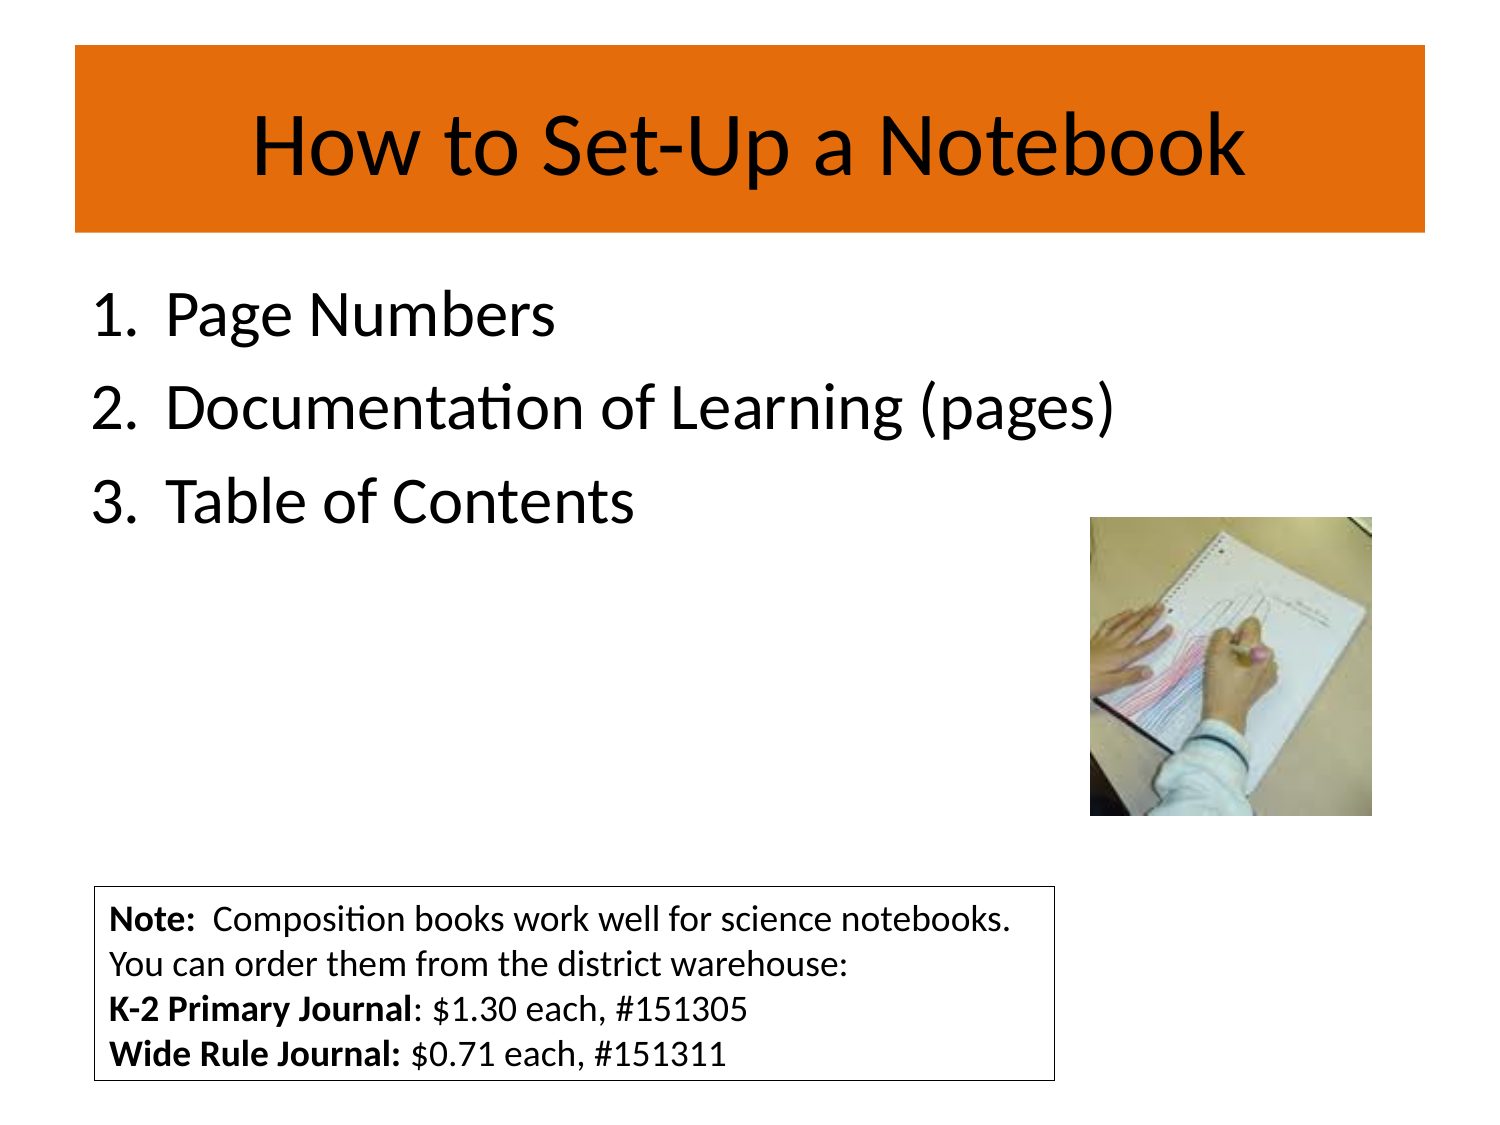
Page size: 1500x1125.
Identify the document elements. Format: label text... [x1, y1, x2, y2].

title How to Set-Up a Notebook [75, 45, 1425, 233]
picture [1089, 516, 1373, 816]
text_box Note: Composition books work well for science notebooks. You can order them from the district warehouse: K-2 Primary Journal: $1.30 each, #151305 Wide Rule Journal: $0.71 each, #151311 [94, 886, 1055, 1081]
list Page Numbers Documentation of Learning (pages) Table of Contents [75, 262, 1425, 1005]
